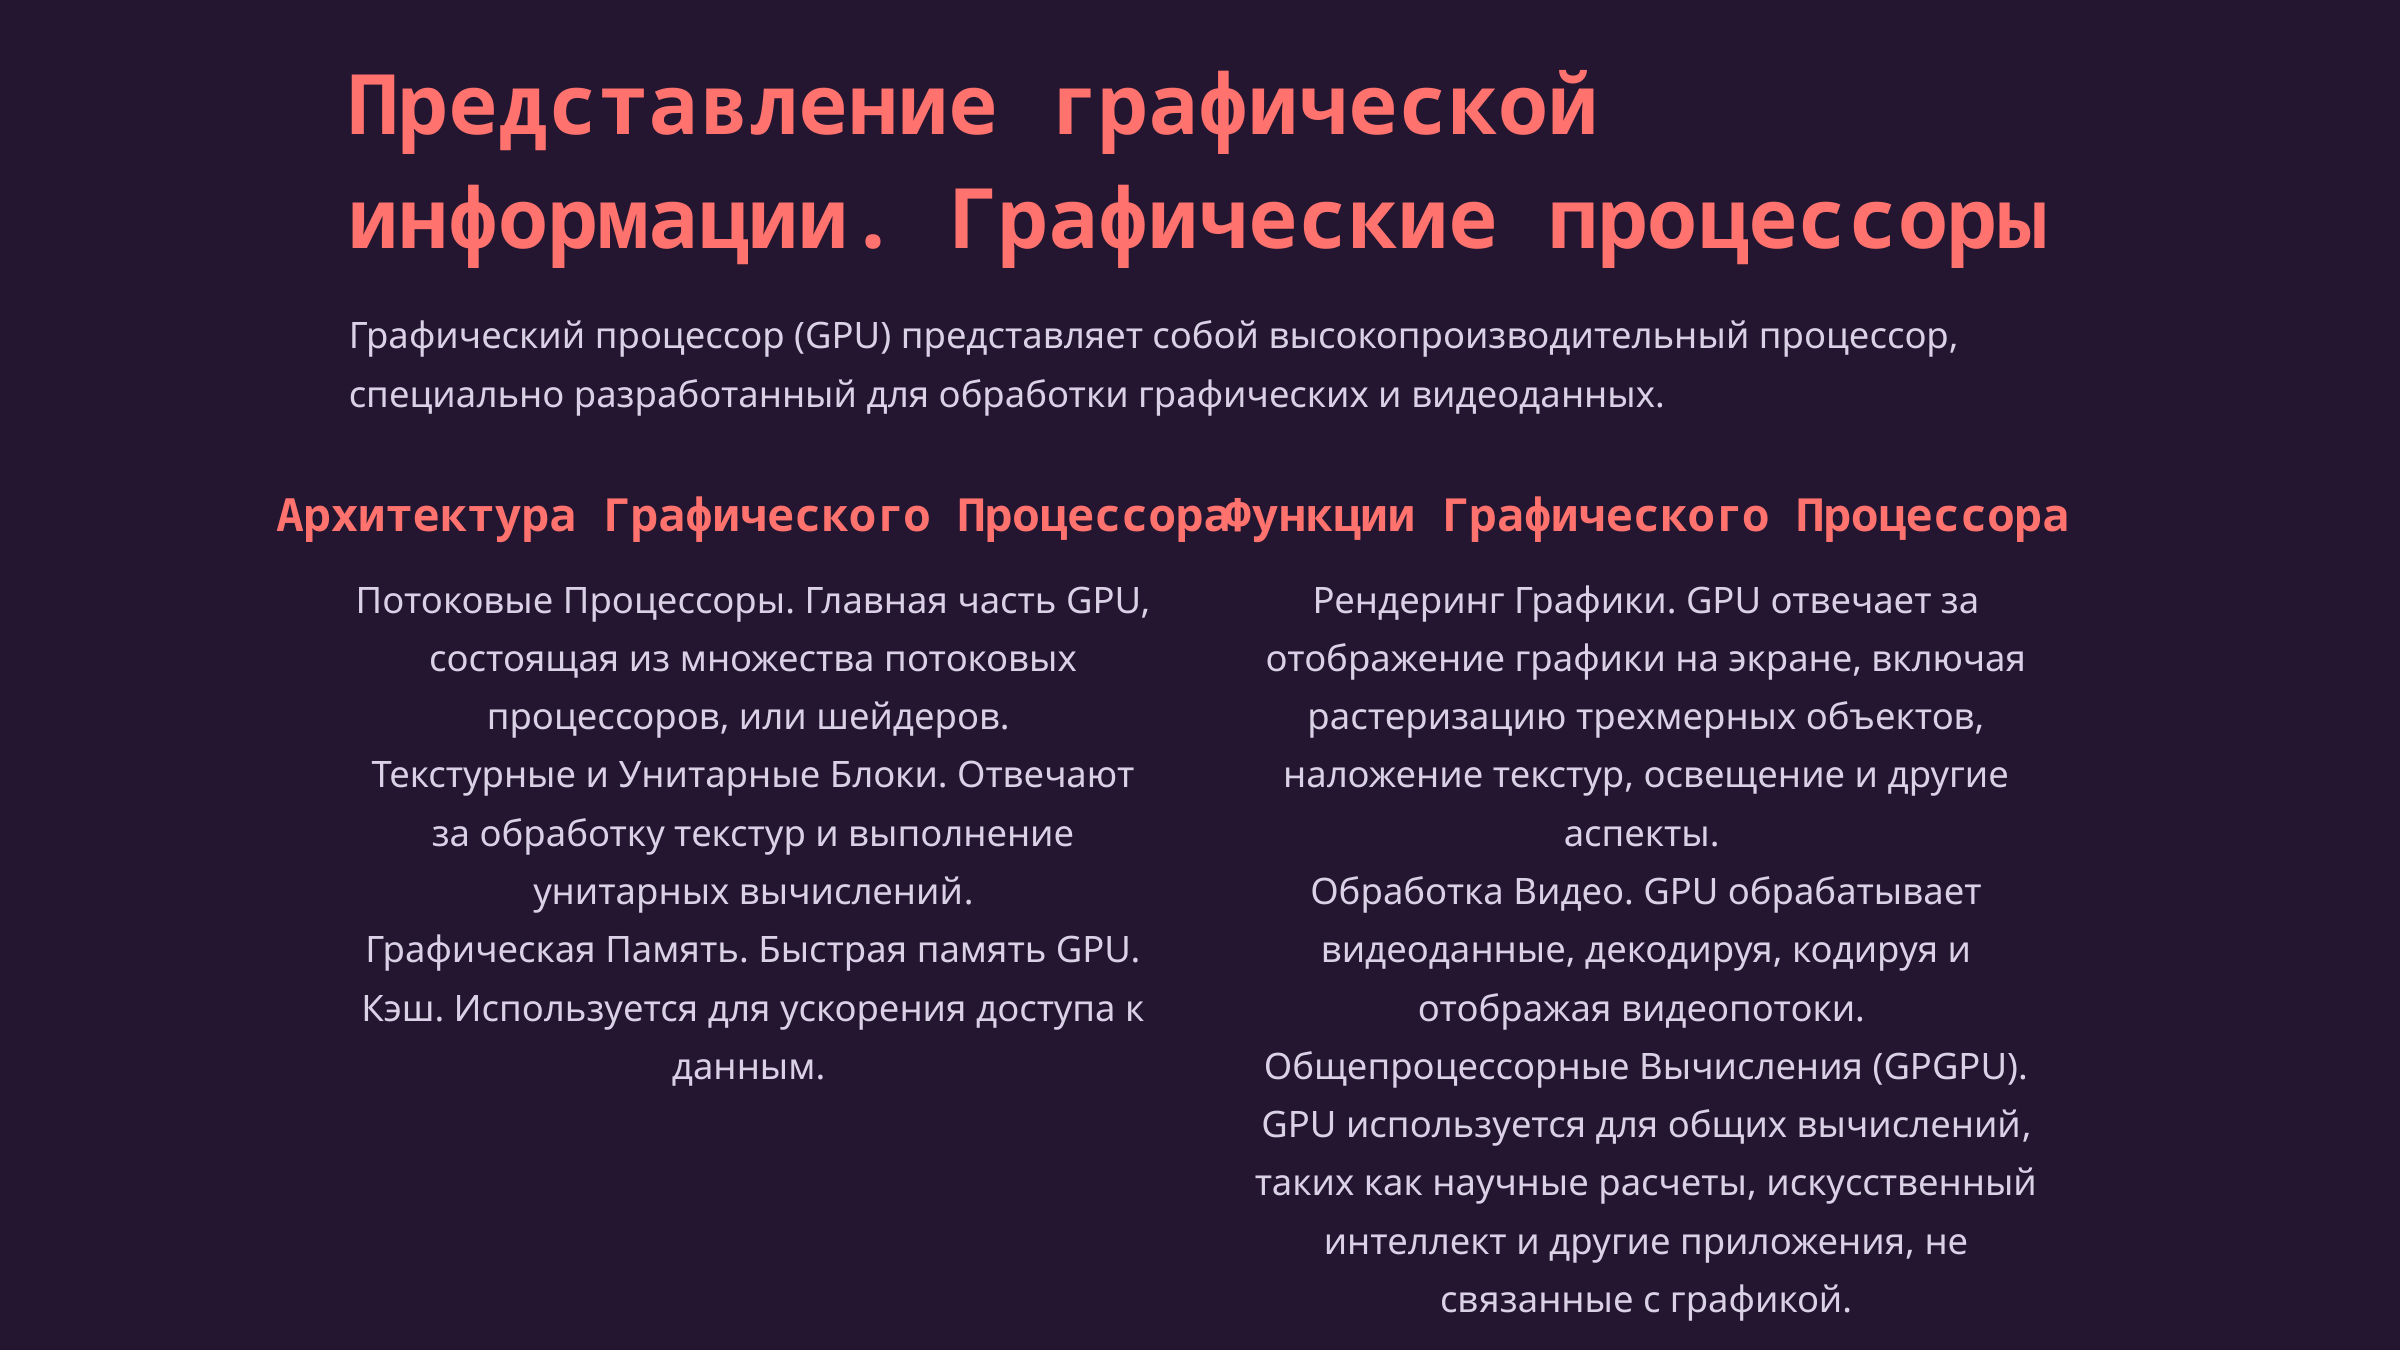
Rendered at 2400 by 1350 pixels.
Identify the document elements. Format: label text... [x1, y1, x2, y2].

text_box Рендеринг Графики. GPU отвечает за отображение графики на экране, включая растеризацию трехмерных объектов, наложение текстур, освещение и другие аспекты. Обработка Видео. GPU обрабатывает видеоданные, декодируя, кодируя и отображая видеопотоки. Общепроцессорные Вычисления (GPGPU). GPU используется для общих вычислений, таких как научные расчеты, искусственный интеллект и другие приложения, не связанные с графикой. [1227, 554, 2066, 730]
text_box Представление графической информации. Графические процессоры [334, 29, 2066, 258]
text_box Графический процессор (GPU) представляет собой высокопроизводительный процессор, специально разработанный для обработки графических и видеоданных. [334, 290, 2066, 471]
text_box Архитектура Графического Процессора [461, 475, 1046, 533]
text_box Функции Графического Процессора [1382, 475, 1911, 533]
text_box [0, 0, 2400, 1350]
text_box Потоковые Процессоры. Главная часть GPU, состоящая из множества потоковых процессоров, или шейдеров. Текстурные и Унитарные Блоки. Отвечают за обработку текстур и выполнение унитарных вычислений. Графическая Память. Быстрая память GPU. Кэш. Используется для ускорения доступа к данным. [334, 554, 1173, 672]
